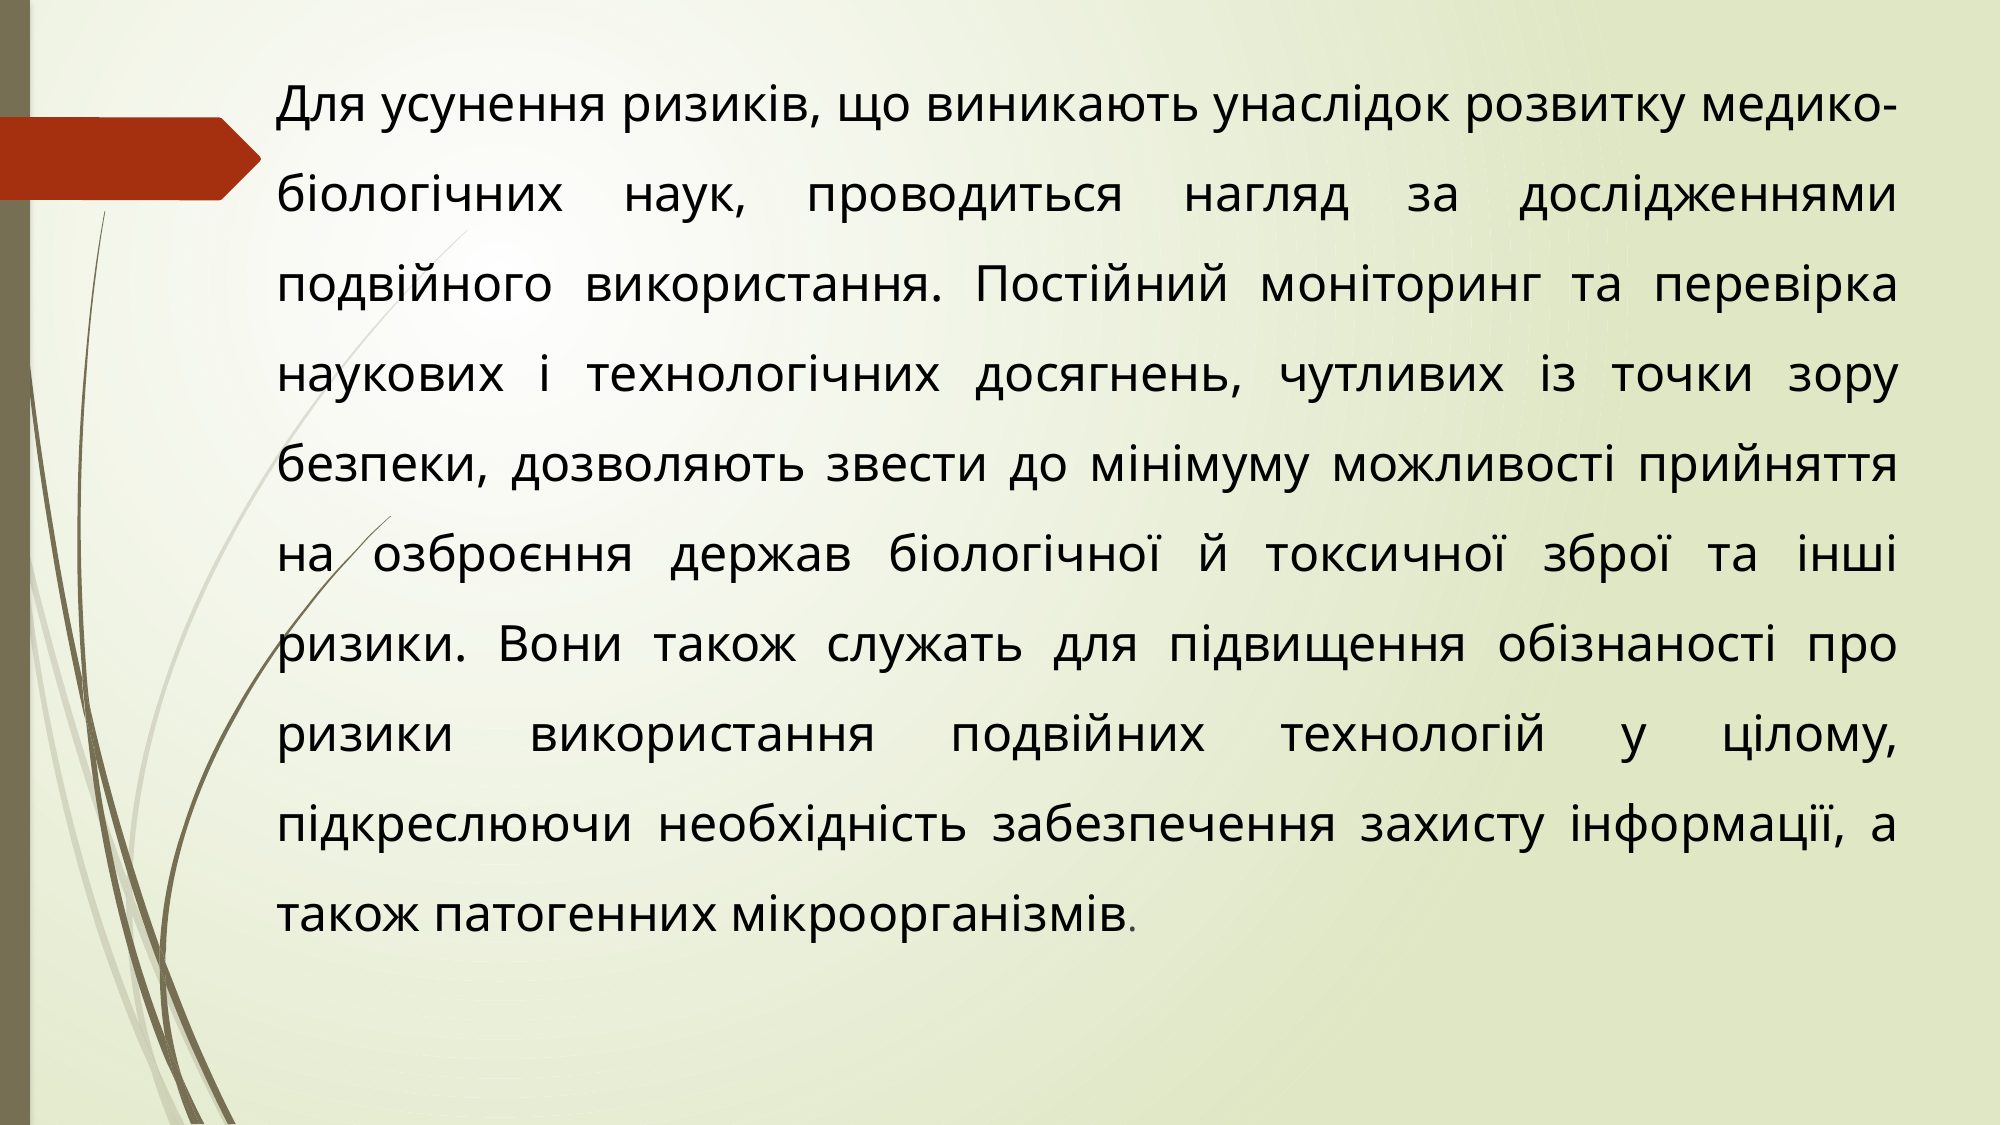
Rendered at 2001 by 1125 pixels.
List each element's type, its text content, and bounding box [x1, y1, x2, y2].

list Для усунення ризиків, що виникають унаслідок розвитку медико-біологічних наук, проводиться нагляд за дослідженнями подвійного використання. Постійний моніторинг та перевірка наукових і технологічних досягнень, чутливих із точки зору безпеки, дозволяють звести до мінімуму можливості прийняття на озброєння держав біологічної й токсичної зброї та інші ризики. Вони також служать для підвищення обізнаності про ризики використання подвійних технологій у цілому, підкреслюючи необхідність забезпечення захисту інформації, а також патогенних мікроорганізмів. [261, 33, 1915, 1125]
